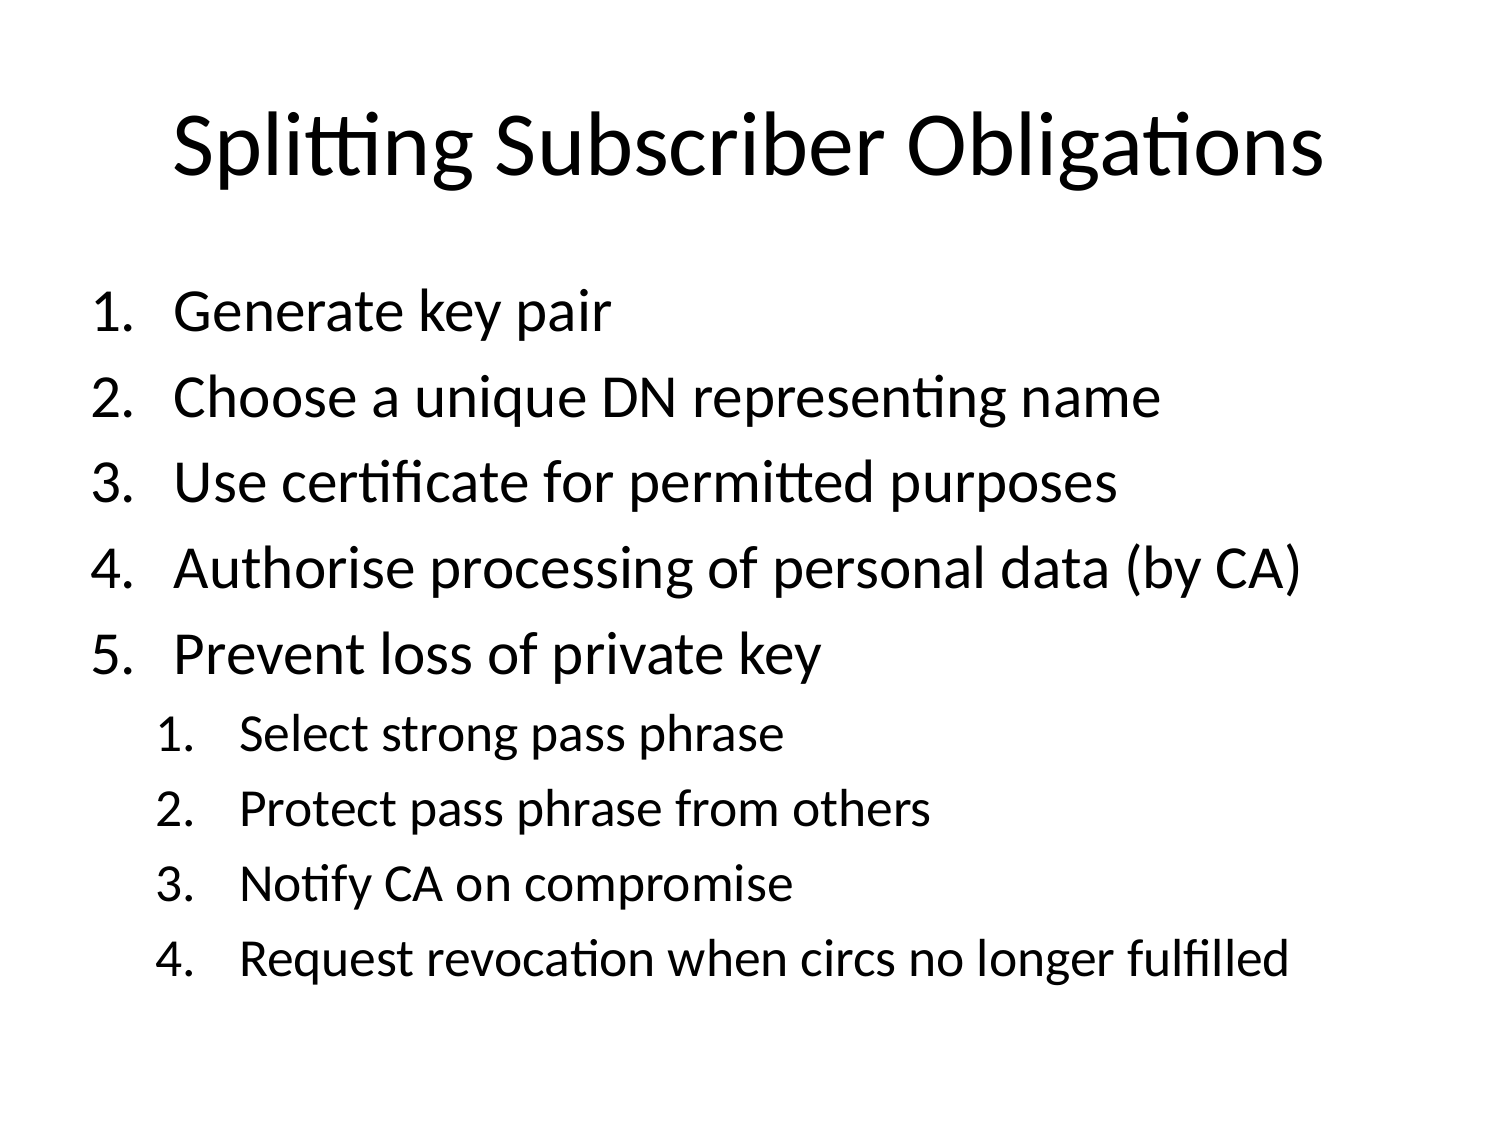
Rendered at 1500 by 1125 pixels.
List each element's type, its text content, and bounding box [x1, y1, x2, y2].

list Generate key pair Choose a unique DN representing name Use certificate for permitted purposes Authorise processing of personal data (by CA) Prevent loss of private key Select strong pass phrase Protect pass phrase from others Notify CA on compromise Request revocation when circs no longer fulfilled [75, 262, 1425, 1005]
title Splitting Subscriber Obligations [75, 45, 1425, 233]
